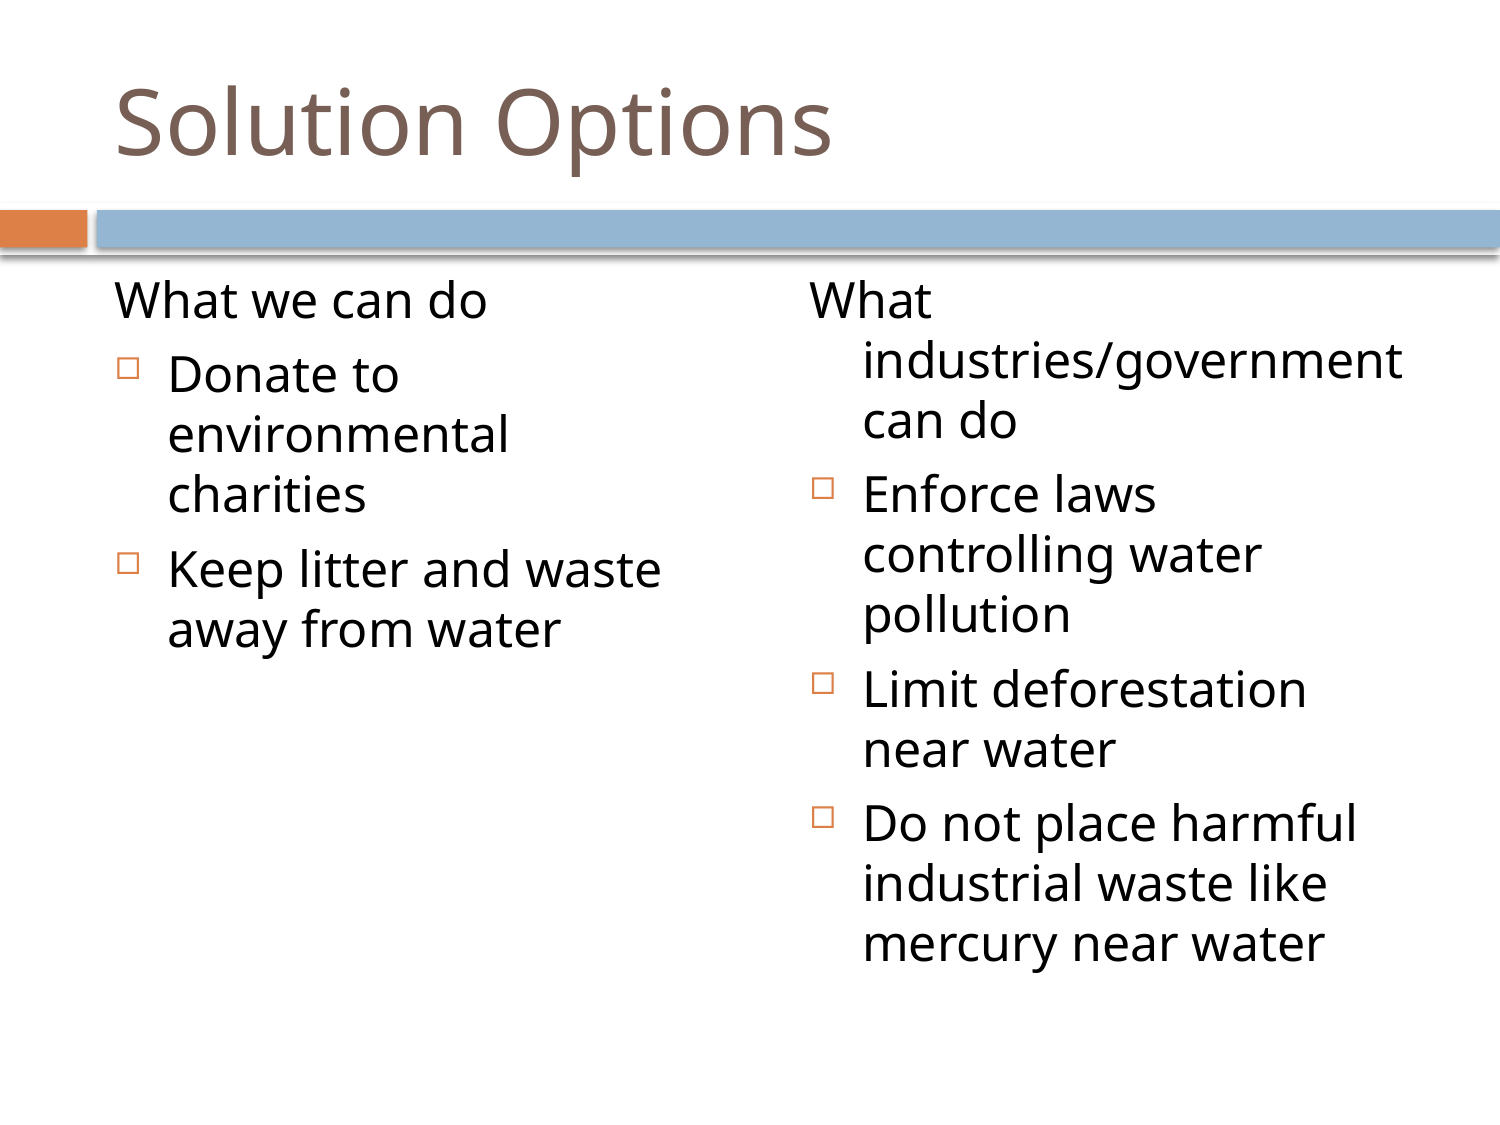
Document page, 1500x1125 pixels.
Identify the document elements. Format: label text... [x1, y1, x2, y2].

title Solution Options [99, 37, 1438, 200]
list What industries/government can do Enforce laws controlling water pollution Limit deforestation near water Do not place harmful industrial waste like mercury near water [794, 260, 1433, 1011]
list What we can do Donate to environmental charities Keep litter and waste away from water [99, 260, 738, 1011]
